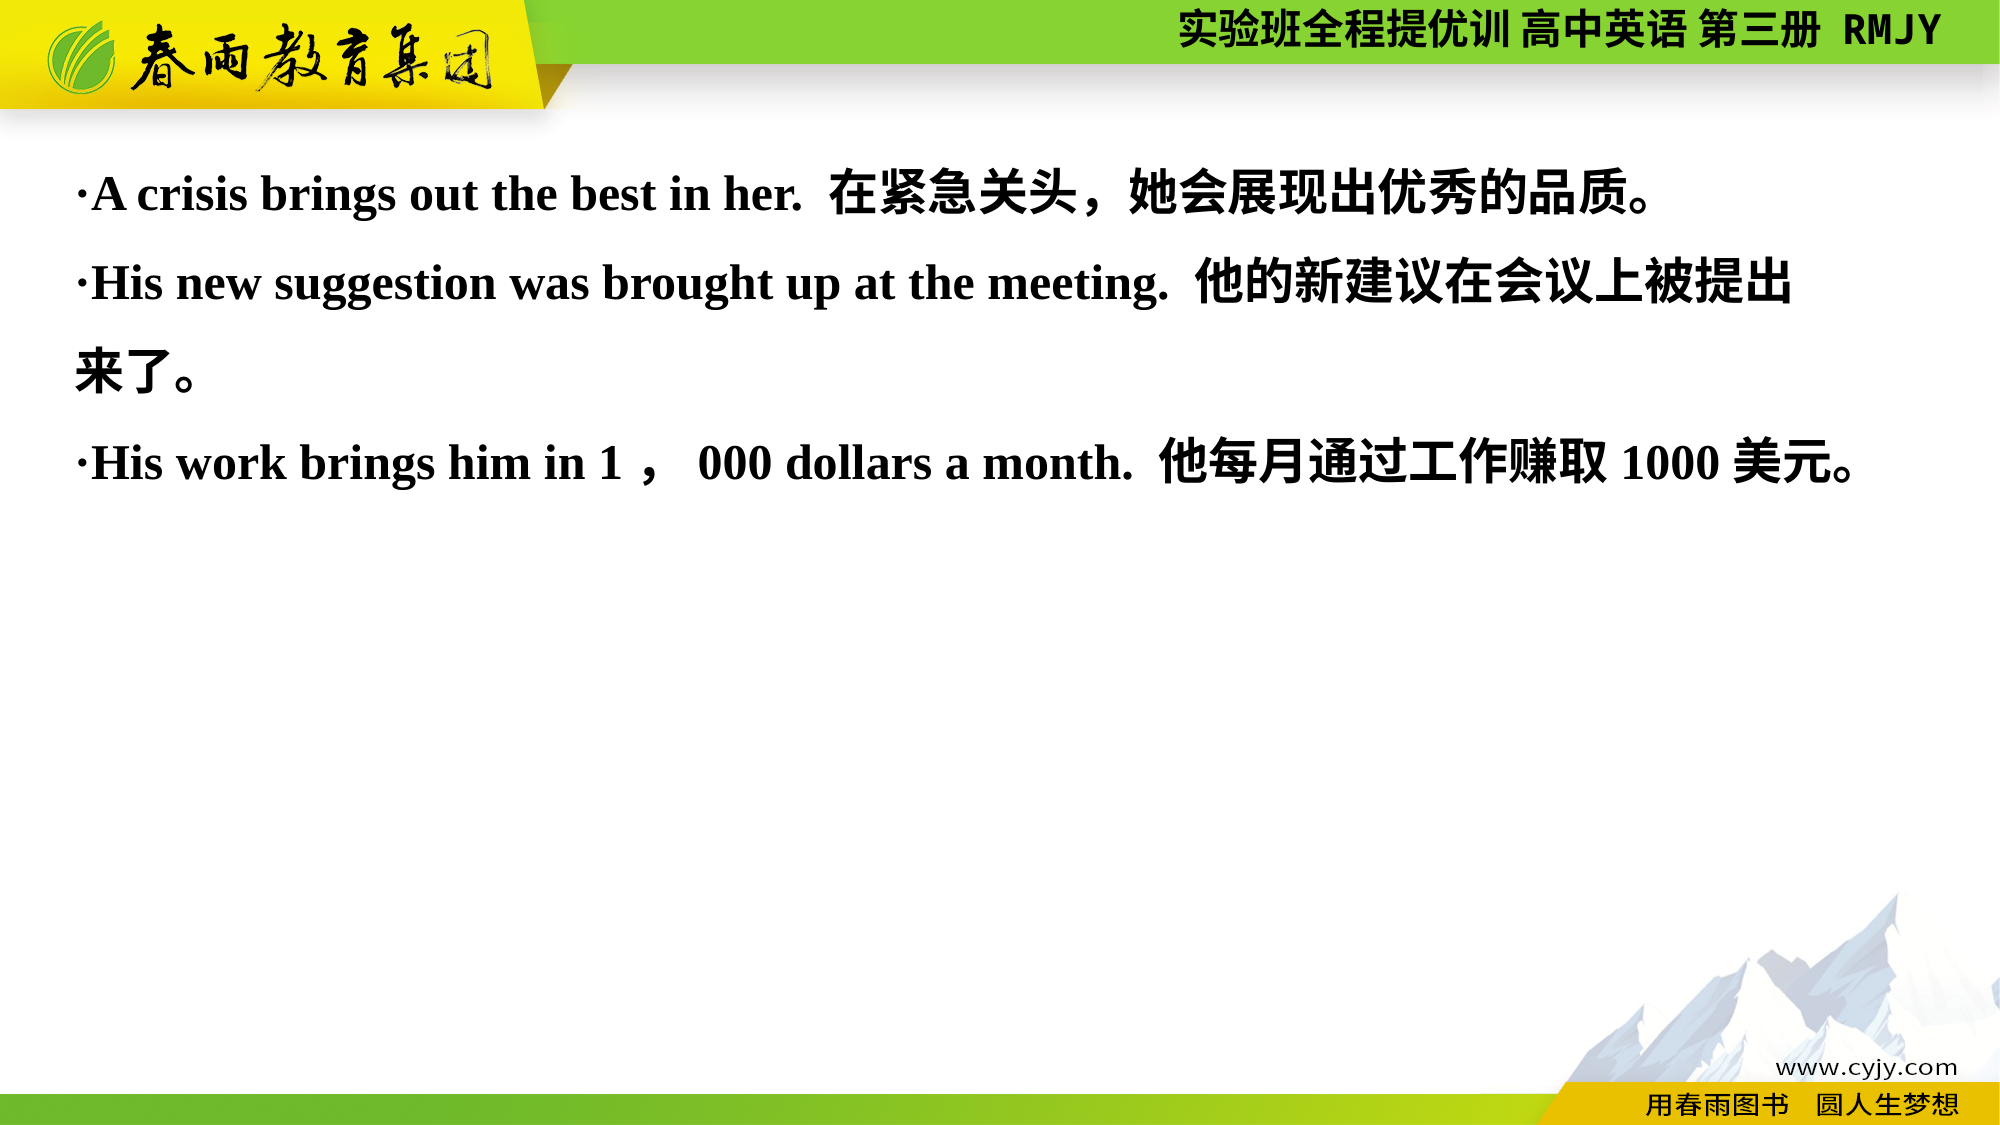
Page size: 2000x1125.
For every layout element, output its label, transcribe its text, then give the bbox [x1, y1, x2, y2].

picture [0, 0, 2000, 1125]
list ·A crisis brings out the best in her. 在紧急关头，她会展现出优秀的品质。 ·His new suggestion was brought up at the meeting. 他的新建议在会议上被提出 来了。 ·His work brings him in 1，000 dollars a month. 他每月通过工作赚取1000美元。 [59, 122, 1944, 490]
